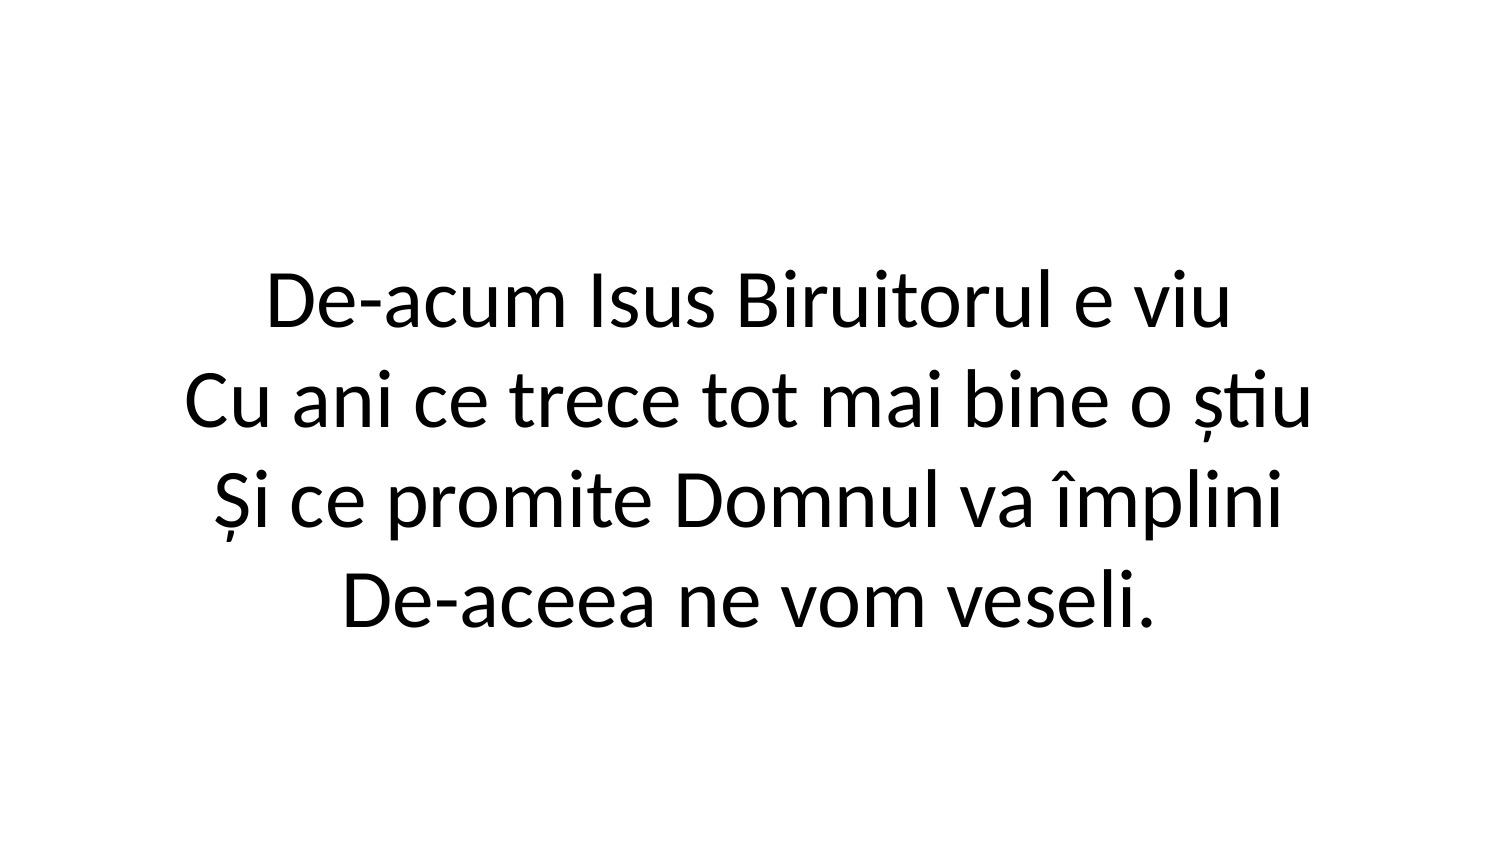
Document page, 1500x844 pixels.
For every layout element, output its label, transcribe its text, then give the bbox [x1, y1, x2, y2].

text_box De-acum Isus Biruitorul e viu Cu ani ce trece tot mai bine o știu Și ce promite Domnul va împlini De-aceea ne vom veseli. [169, 192, 1331, 652]
